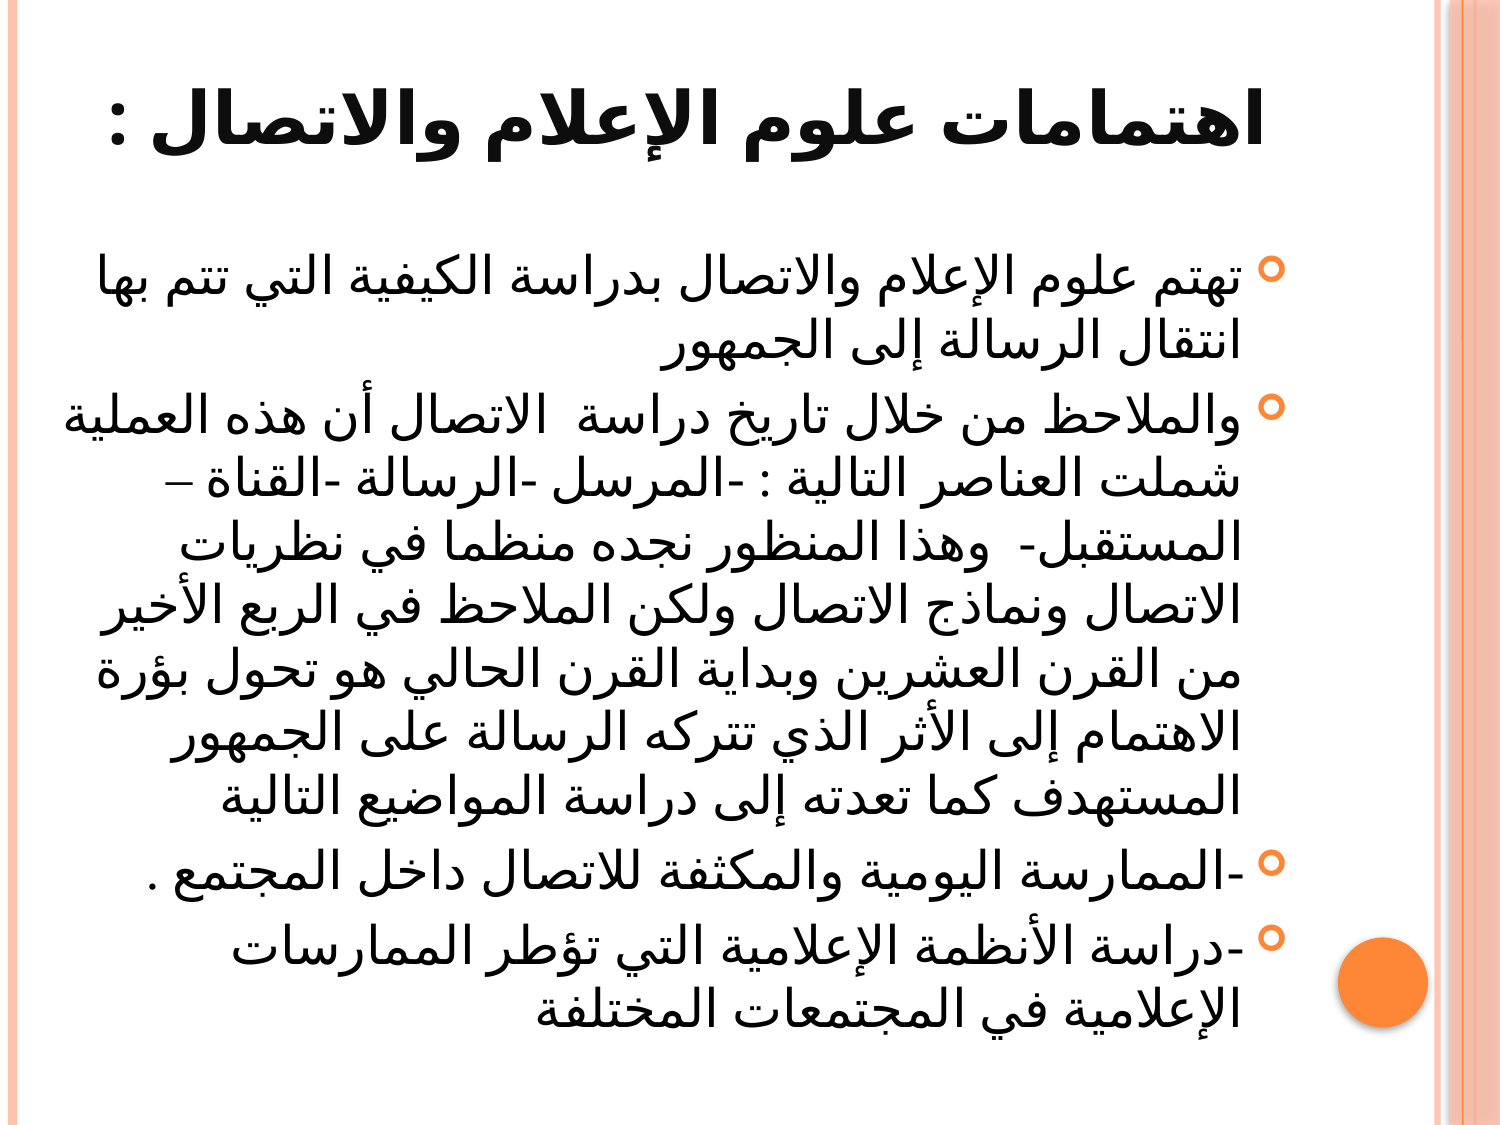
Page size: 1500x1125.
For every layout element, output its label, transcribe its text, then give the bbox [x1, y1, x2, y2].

list تهتم علوم الإعلام والاتصال بدراسة الكيفية التي تتم بها انتقال الرسالة إلى الجمهور والملاحظ من خلال تاريخ دراسة الاتصال أن هذه العملية شملت العناصر التالية : -المرسل -الرسالة -القناة –المستقبل- وهذا المنظور نجده منظما في نظريات الاتصال ونماذج الاتصال ولكن الملاحظ في الربع الأخير من القرن العشرين وبداية القرن الحالي هو تحول بؤرة الاهتمام إلى الأثر الذي تتركه الرسالة على الجمهور المستهدف كما تعدته إلى دراسة المواضيع التالية -الممارسة اليومية والمكثفة للاتصال داخل المجتمع . -دراسة الأنظمة الإعلامية التي تؤطر الممارسات الإعلامية في المجتمعات المختلفة [46, 234, 1300, 1062]
title اهتمامات علوم الإعلام والاتصال : [75, 45, 1300, 233]
